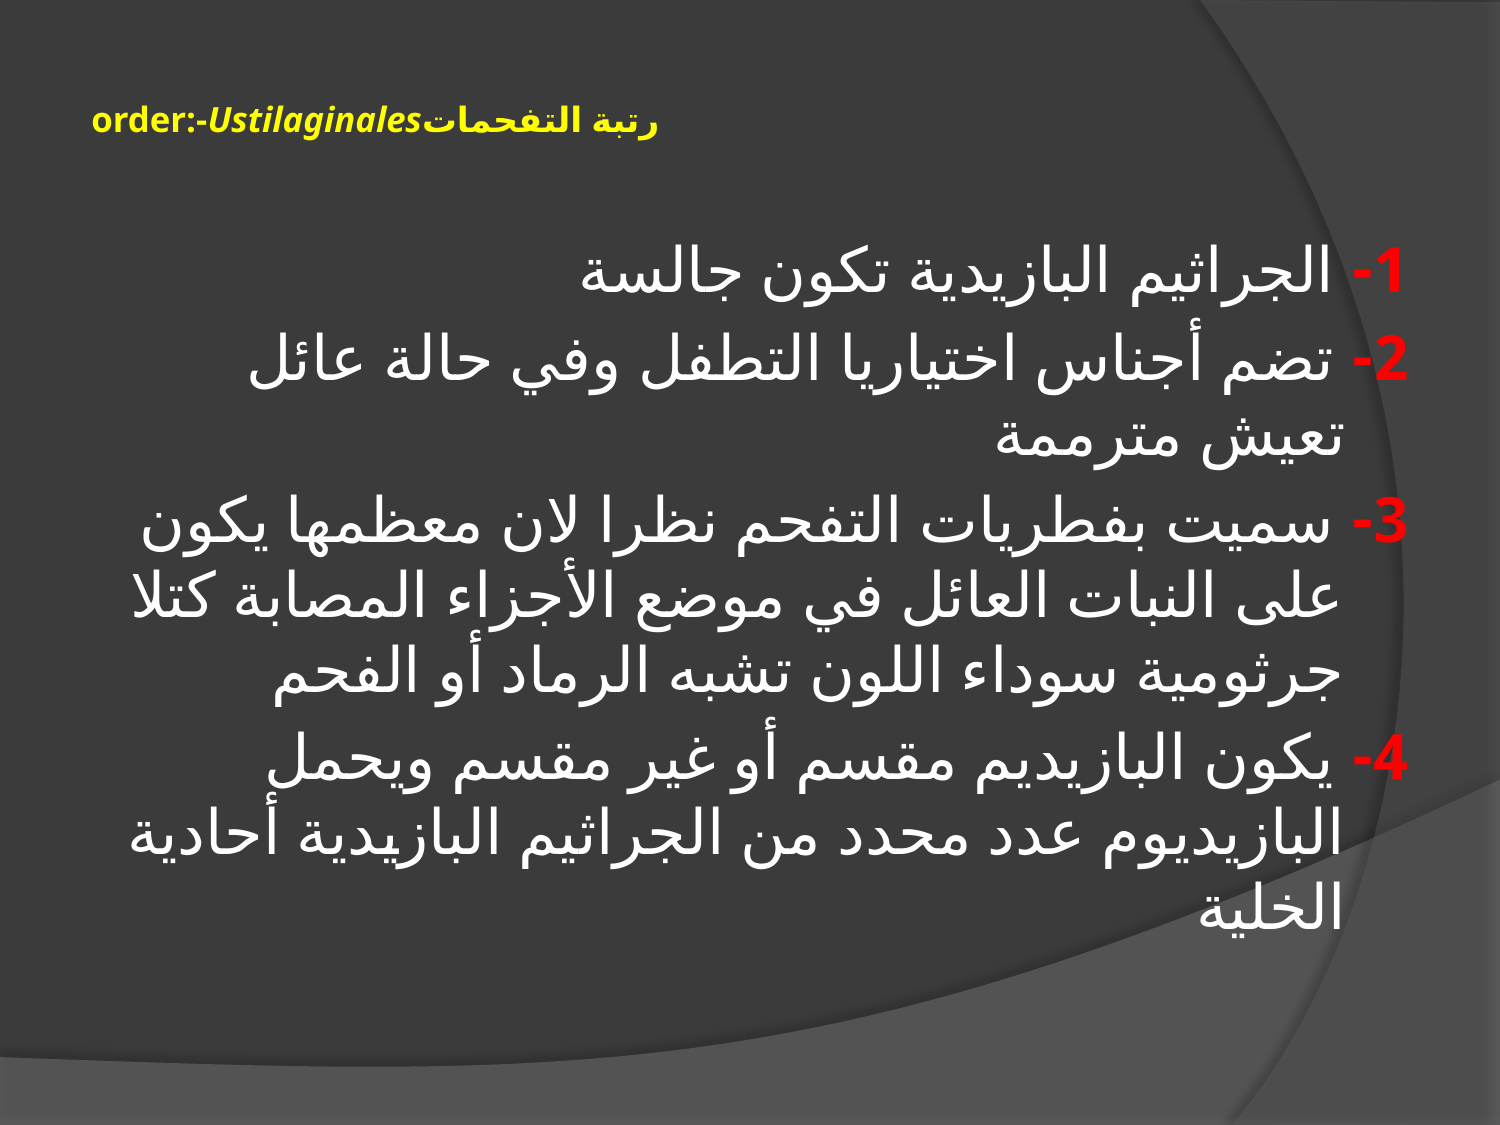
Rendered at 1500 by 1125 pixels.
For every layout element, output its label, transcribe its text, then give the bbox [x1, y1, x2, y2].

list 1- الجراثيم البازيدية تكون جالسة 2- تضم أجناس اختياريا التطفل وفي حالة عائل تعيش مترممة 3- سميت بفطريات التفحم نظرا لان معظمها يكون على النبات العائل في موضع الأجزاء المصابة كتلا جرثومية سوداء اللون تشبه الرماد أو الفحم 4- يكون البازيديم مقسم أو غير مقسم ويحمل البازيديوم عدد محدد من الجراثيم البازيدية أحادية الخلية [75, 222, 1430, 1005]
title رتبة التفحماتorder:-Ustilaginales [75, 45, 1407, 222]
